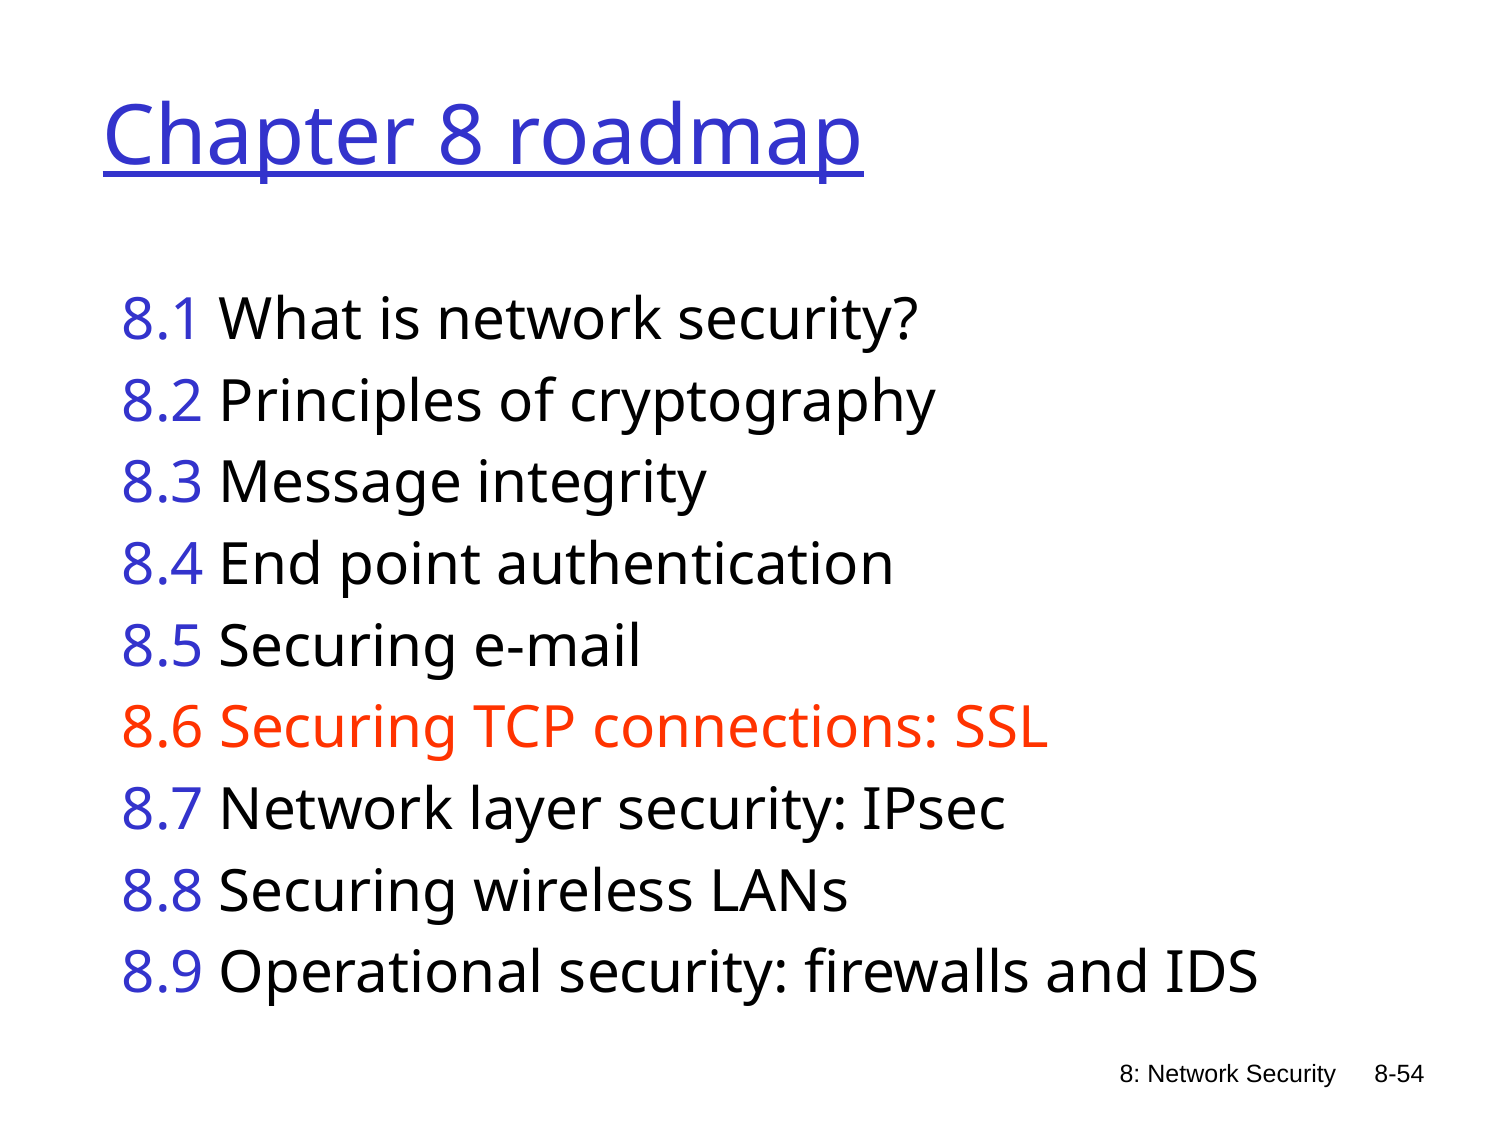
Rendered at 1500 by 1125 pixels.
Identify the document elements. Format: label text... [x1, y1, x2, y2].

title Chapter 8 roadmap [87, 37, 1363, 225]
footer 8: Network Security [876, 1050, 1352, 1125]
list 8.1 What is network security? 8.2 Principles of cryptography 8.3 Message integrity 8.4 End point authentication 8.5 Securing e-mail 8.6 Securing TCP connections: SSL 8.7 Network layer security: IPsec 8.8 Securing wireless LANs 8.9 Operational security: firewalls and IDS [106, 273, 1382, 1037]
slide_number 8-54 [1320, 1050, 1440, 1099]
